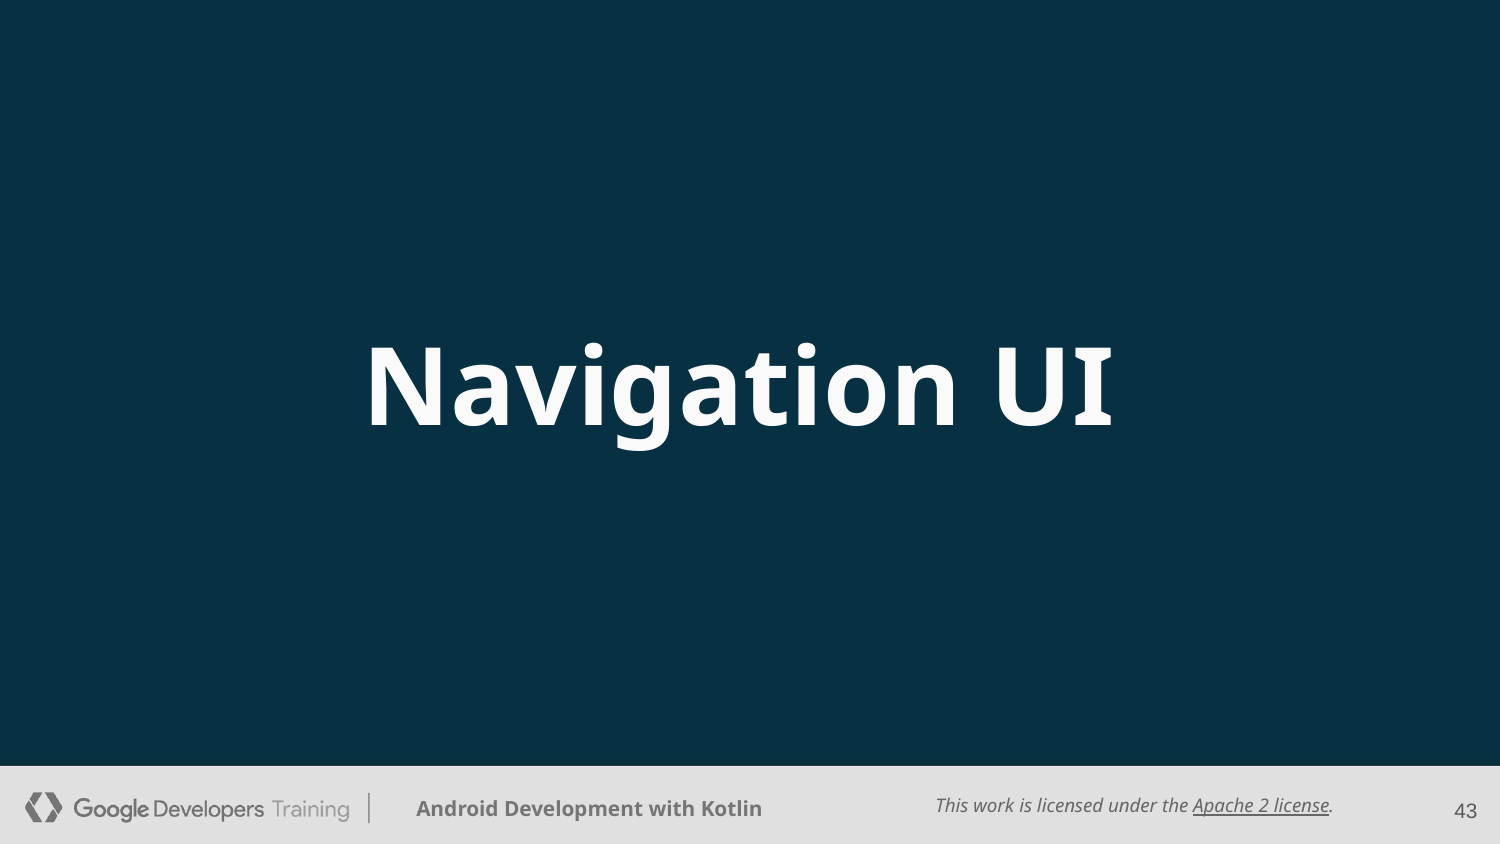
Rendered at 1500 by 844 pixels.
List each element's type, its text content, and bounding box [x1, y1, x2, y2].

slide_number ‹#› [1402, 777, 1493, 842]
title Navigation UI [39, 0, 1437, 764]
picture [0, 0, 1500, 844]
